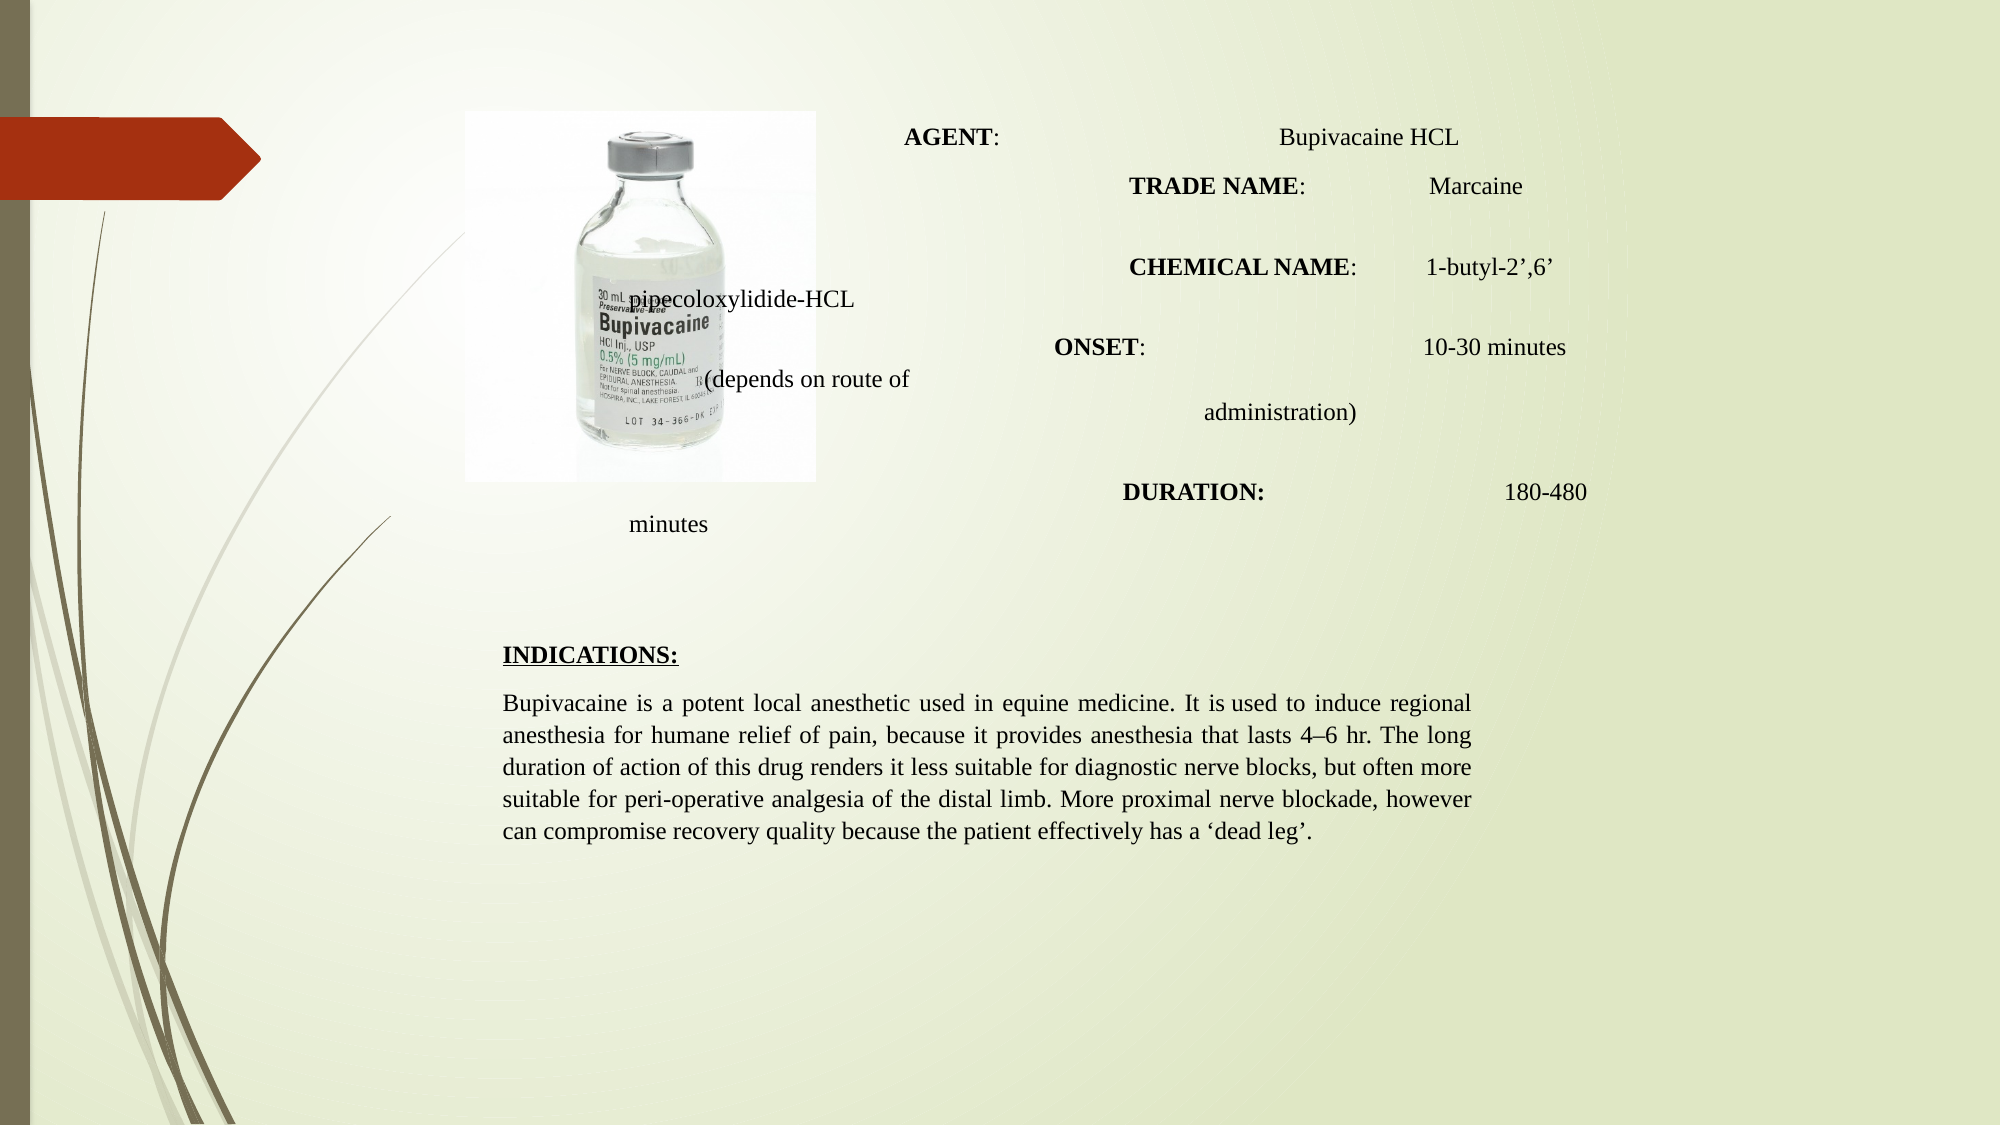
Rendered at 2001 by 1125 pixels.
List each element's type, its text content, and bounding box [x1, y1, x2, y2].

text_box INDICATIONS: Bupivacaine is a potent local anesthetic used in equine medicine. It is used to induce regional anesthesia for humane relief of pain, because it provides anesthesia that lasts 4–6 hr. The long duration of action of this drug renders it less suitable for diagnostic nerve blocks, but often more suitable for peri-operative analgesia of the distal limb. More proximal nerve blockade, however can compromise recovery quality because the patient effectively has a ‘dead leg’. [488, 628, 1488, 853]
text_box AGENT: Bupivacaine HCL TRADE NAME: Marcaine CHEMICAL NAME: 1-butyl-2’,6’ pipecoloxylidide-HCL ONSET: 10-30 minutes (depends on route of administration) DURATION: 180-480 minutes [614, 111, 1615, 545]
picture [465, 111, 816, 482]
